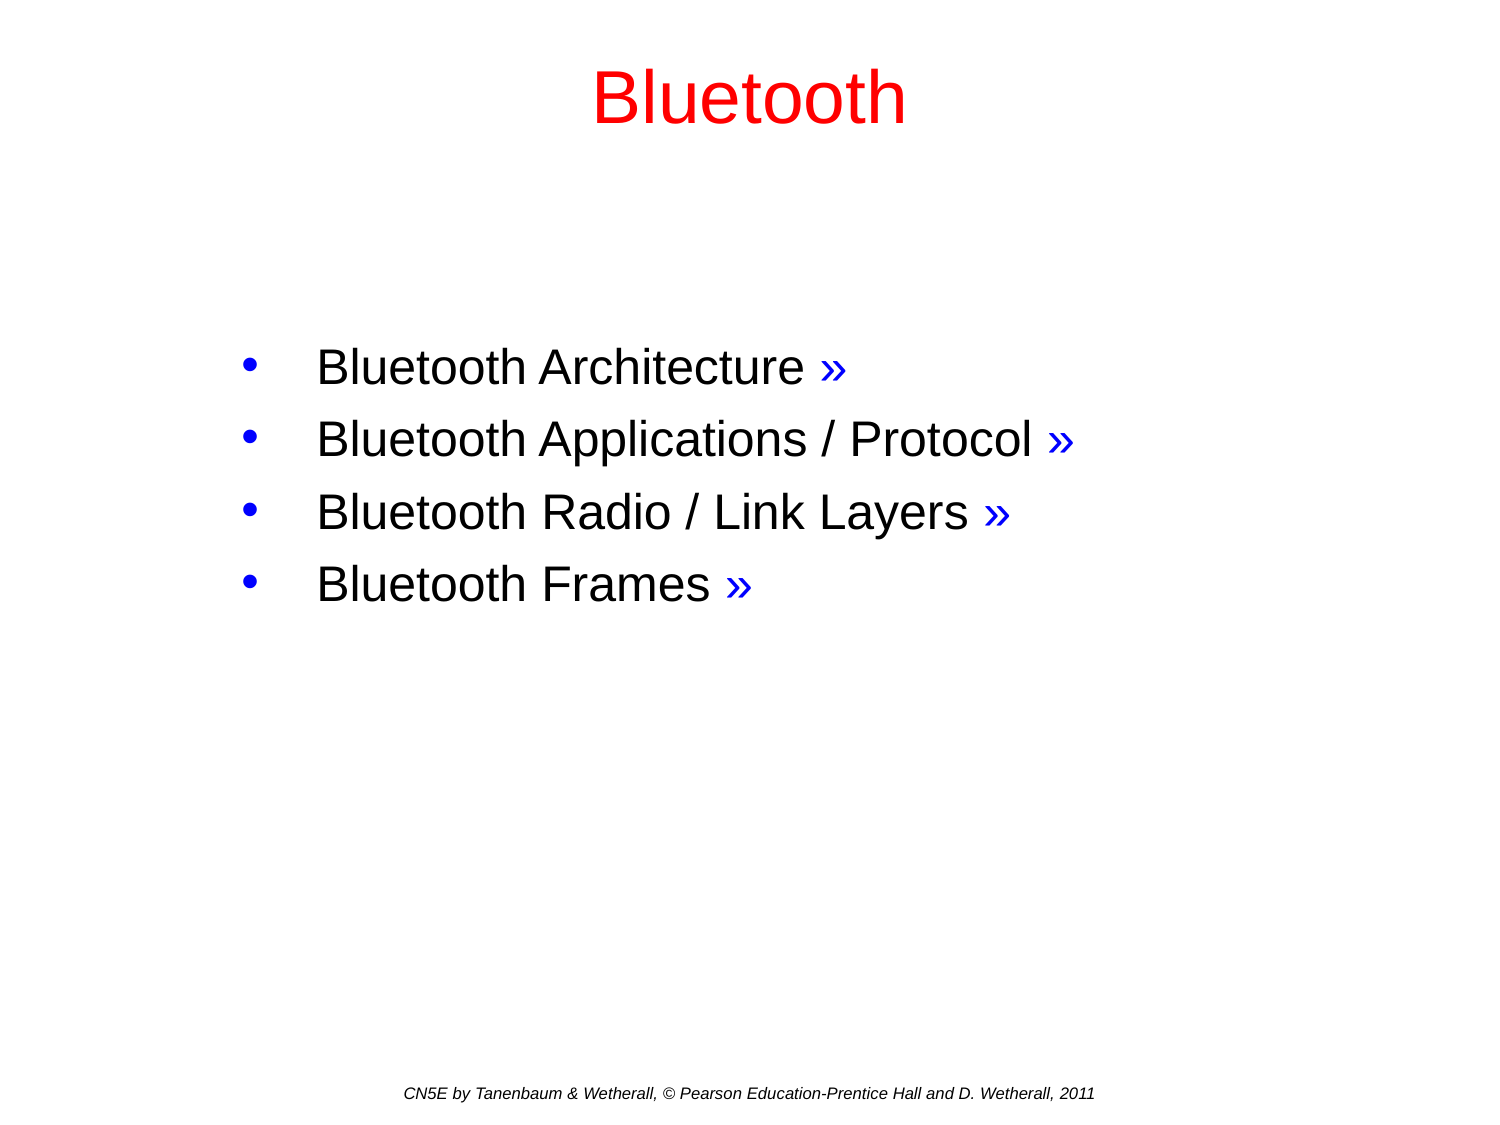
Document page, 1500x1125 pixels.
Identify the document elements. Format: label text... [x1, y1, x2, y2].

title Bluetooth [0, 0, 1500, 188]
footer CN5E by Tanenbaum & Wetherall, © Pearson Education-Prentice Hall and D. Wetherall, 2011 [0, 1074, 1500, 1125]
list Bluetooth Architecture » Bluetooth Applications / Protocol » Bluetooth Radio / Link Layers » Bluetooth Frames » [226, 326, 1427, 987]
